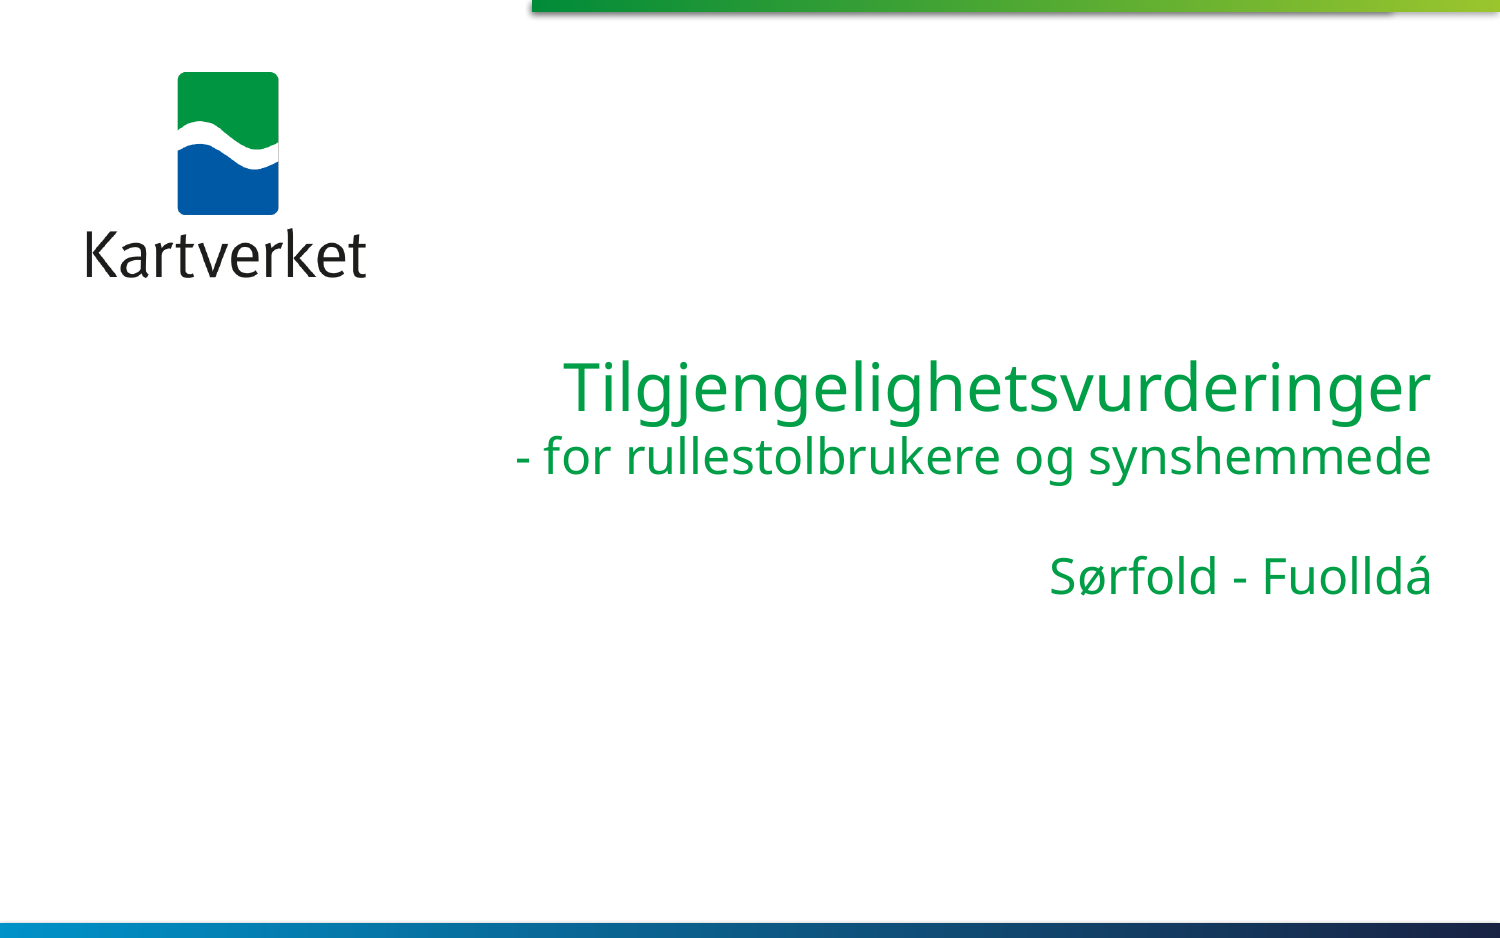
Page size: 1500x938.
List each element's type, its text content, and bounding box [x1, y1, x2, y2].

text_box Tilgjengelighetsvurderinger - for rullestolbrukere og synshemmede Sørfold - Fuolldá [66, 337, 1449, 613]
